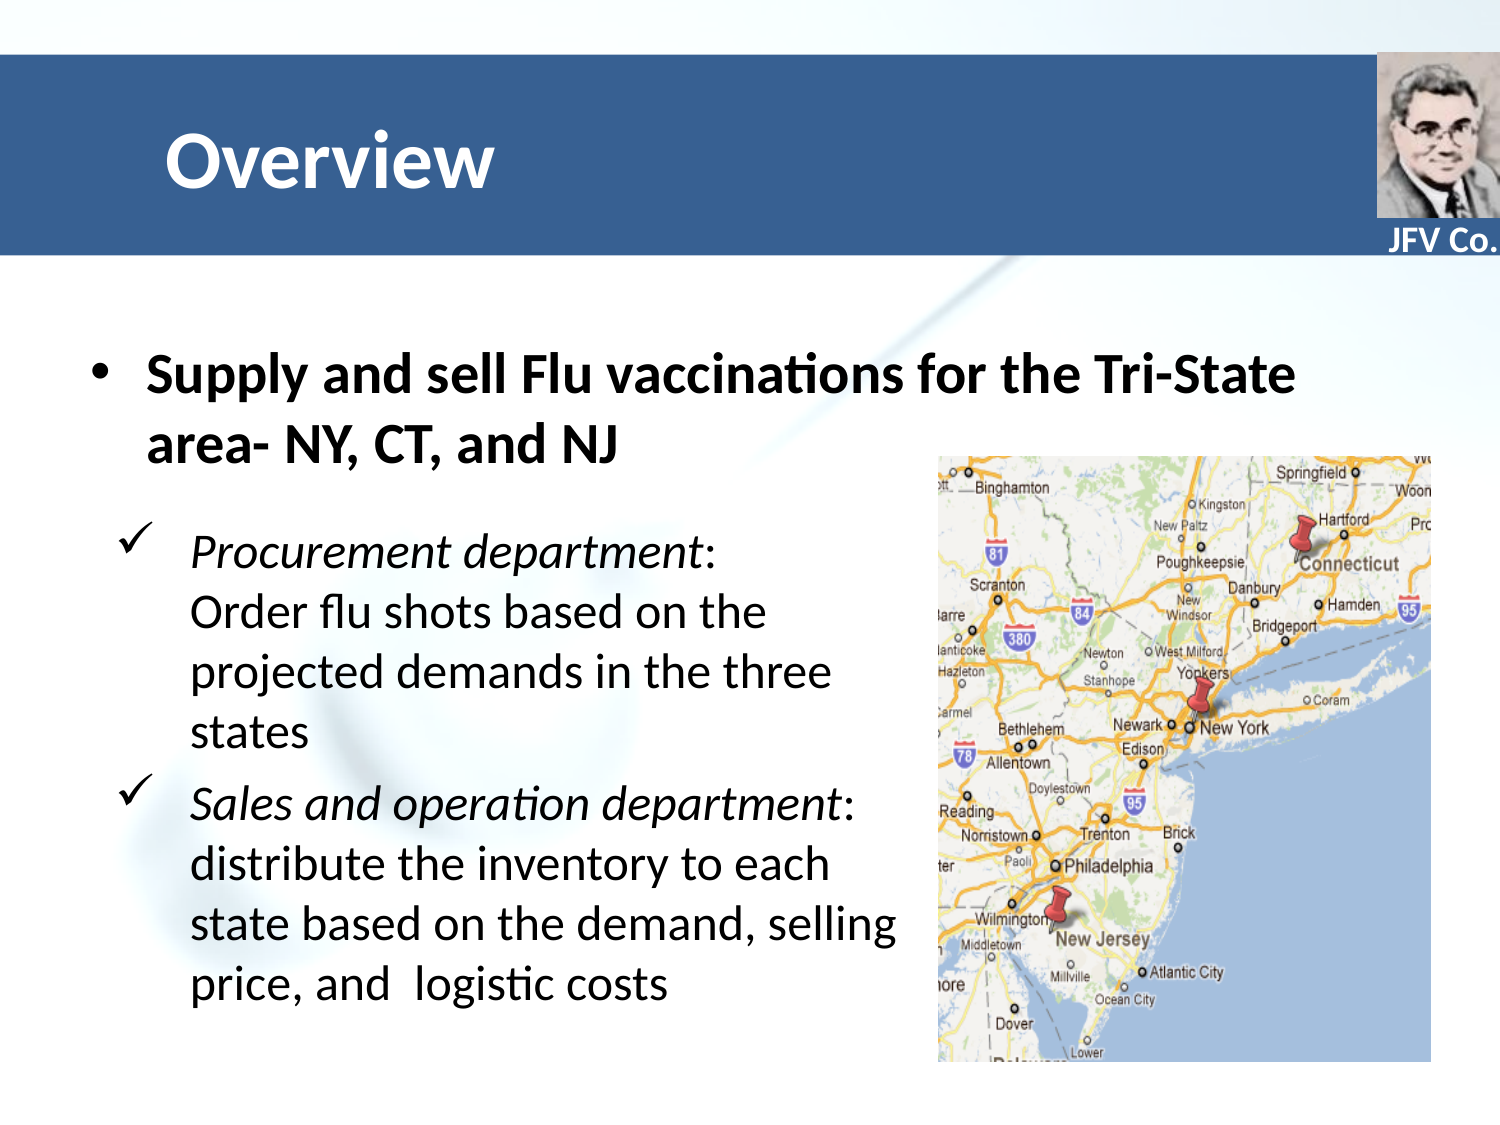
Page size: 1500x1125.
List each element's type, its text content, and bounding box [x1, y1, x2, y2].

picture [1376, 52, 1500, 218]
picture [938, 455, 1431, 1063]
text_box JFV Co. [1366, 207, 1500, 268]
list Supply and sell Flu vaccinations for the Tri-State area- NY, CT, and NJ [75, 327, 1425, 1071]
title Overview [0, 54, 1373, 256]
text_box Procurement department: Order flu shots based on the projected demands in the three states Sales and operation department: distribute the inventory to each state based on the demand, selling price, and logistic costs [100, 510, 916, 1078]
